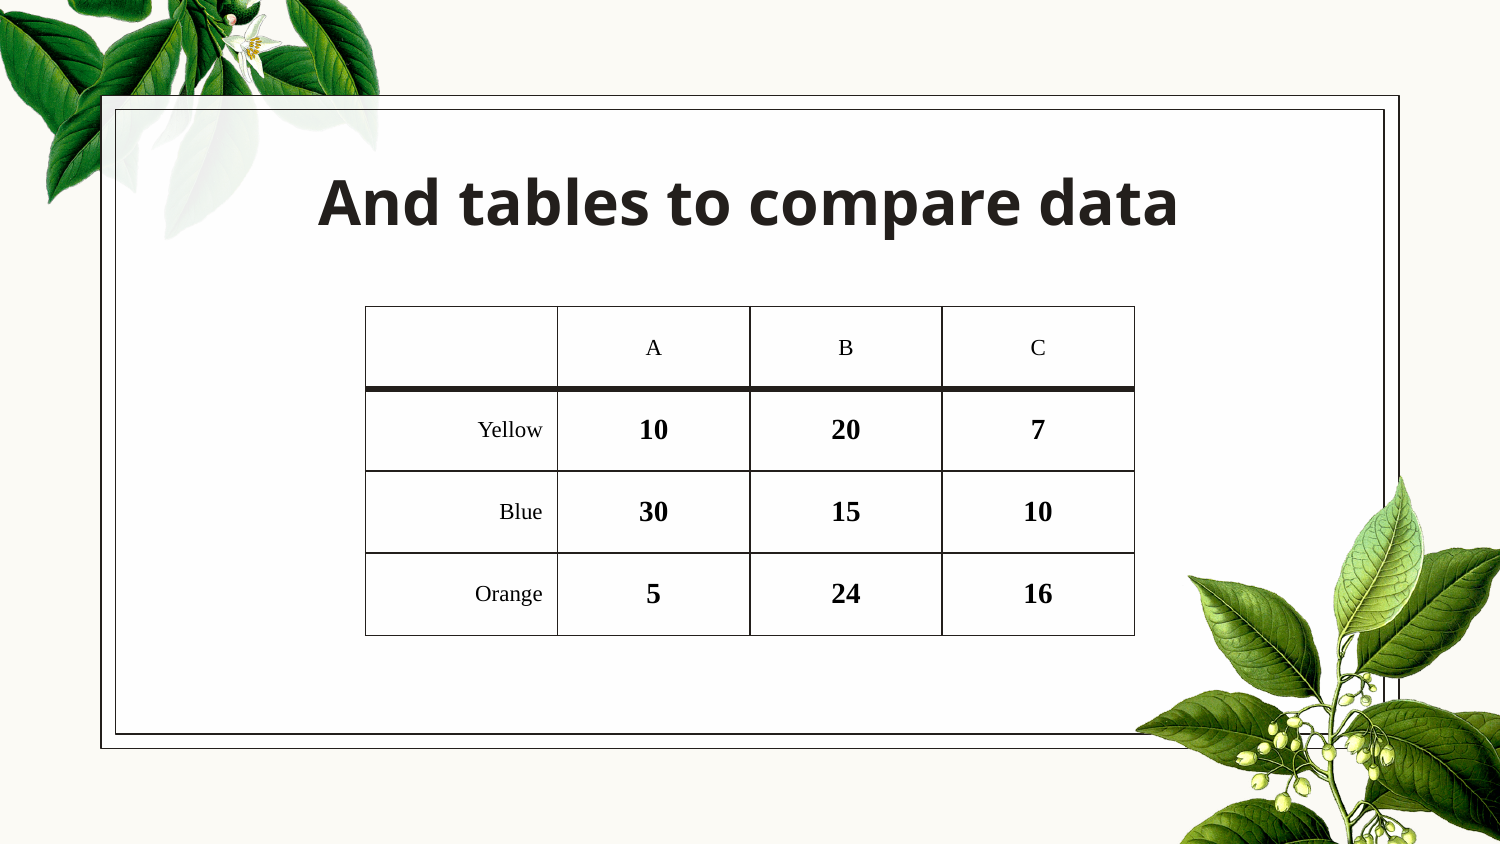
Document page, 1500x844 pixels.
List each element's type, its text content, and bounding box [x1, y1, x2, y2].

table_cell 10 [558, 392, 749, 470]
table_cell 24 [751, 554, 941, 635]
table_cell 16 [943, 554, 1134, 635]
table_header A [558, 307, 749, 386]
table_header [366, 307, 557, 386]
table_cell Yellow [366, 392, 557, 470]
table_cell 20 [751, 392, 941, 470]
table_header B [751, 307, 941, 386]
table_cell 7 [943, 392, 1134, 470]
table_cell Orange [366, 554, 557, 635]
picture [1134, 474, 1500, 844]
table_cell 5 [558, 554, 749, 635]
title And tables to compare data [205, 171, 1295, 254]
picture [0, 0, 382, 241]
table_cell 10 [943, 472, 1134, 552]
table_cell Blue [366, 472, 557, 552]
table_cell 15 [751, 472, 941, 552]
table_cell 30 [558, 472, 749, 552]
table_header C [943, 307, 1134, 386]
